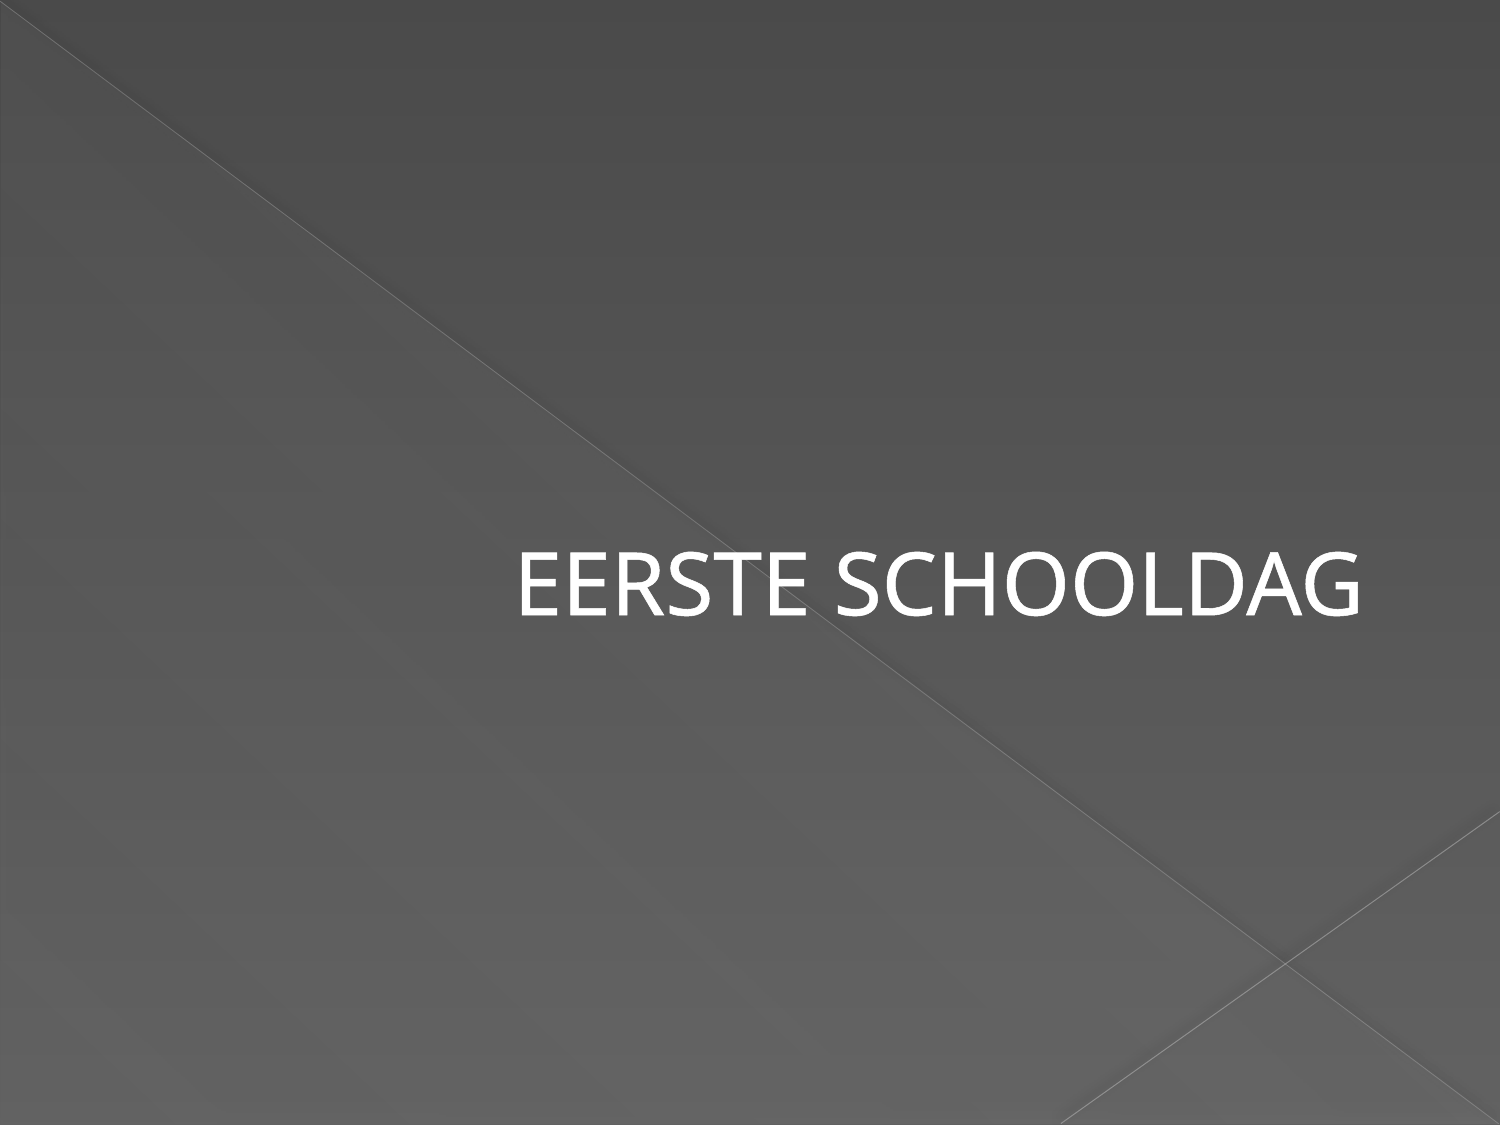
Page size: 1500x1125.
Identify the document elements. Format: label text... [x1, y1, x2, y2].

title EERSTE SCHOOLDAG [419, 456, 1380, 705]
